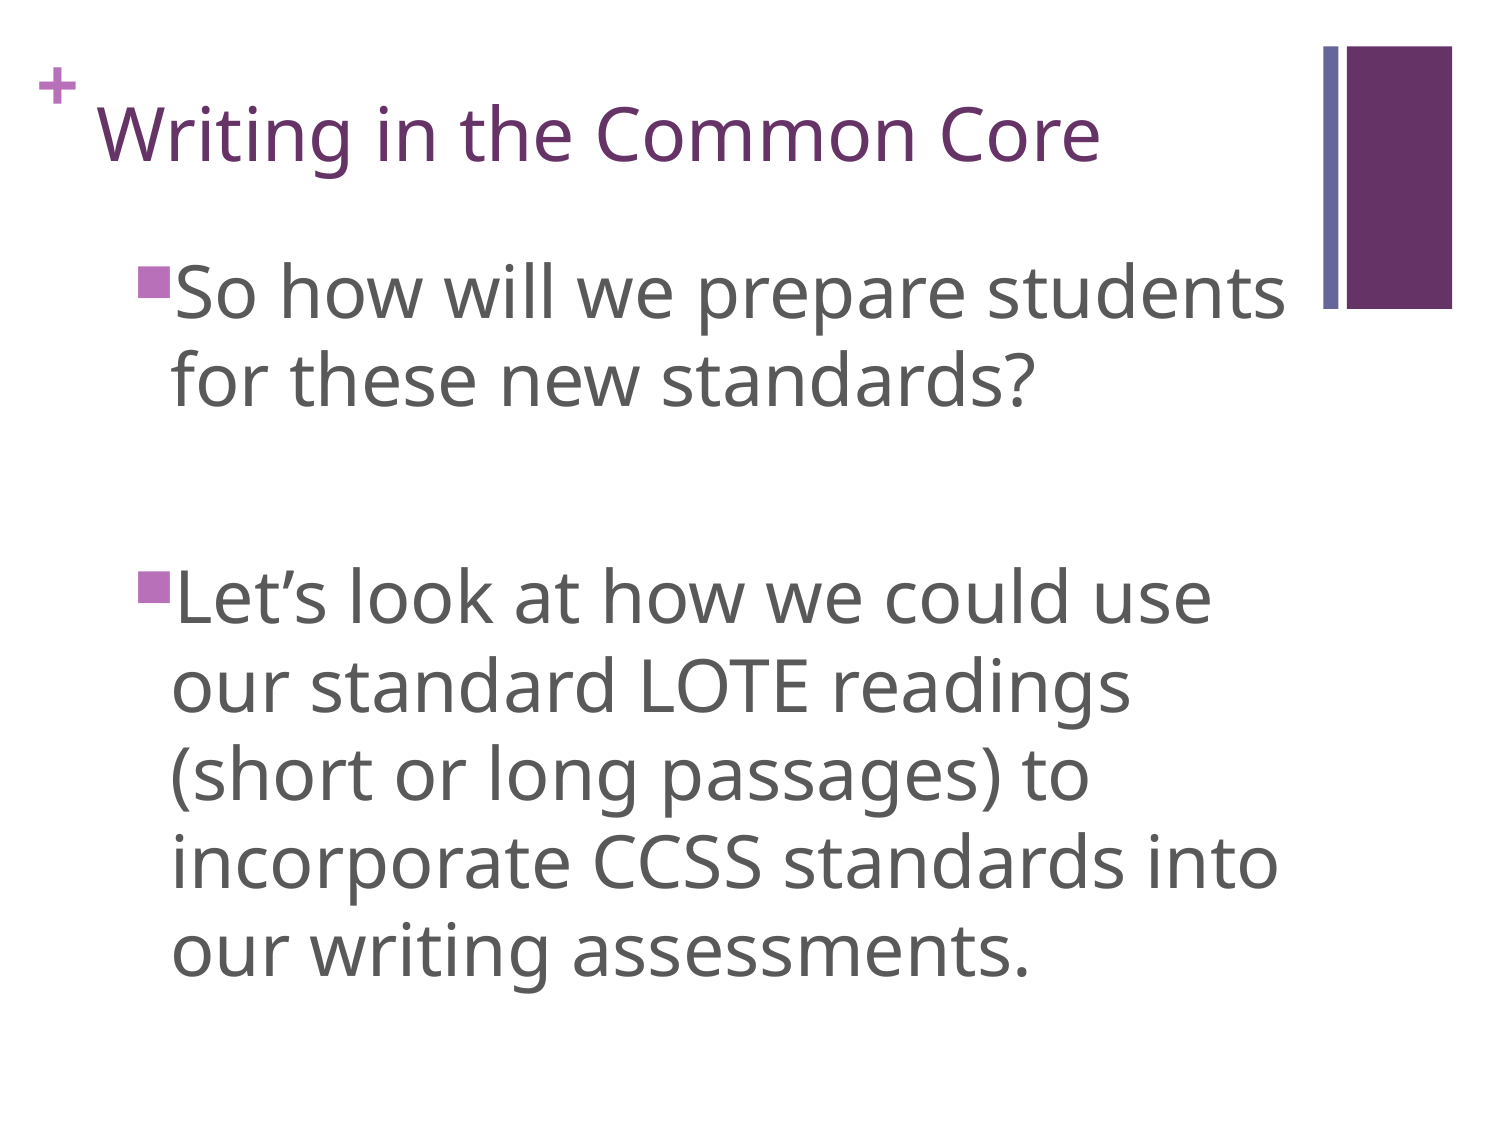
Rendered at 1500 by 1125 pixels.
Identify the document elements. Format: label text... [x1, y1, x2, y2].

list So how will we prepare students for these new standards? Let’s look at how we could use our standard LOTE readings (short or long passages) to incorporate CCSS standards into our writing assessments. [81, 237, 1322, 1075]
title Writing in the Common Core [81, 79, 1322, 237]
